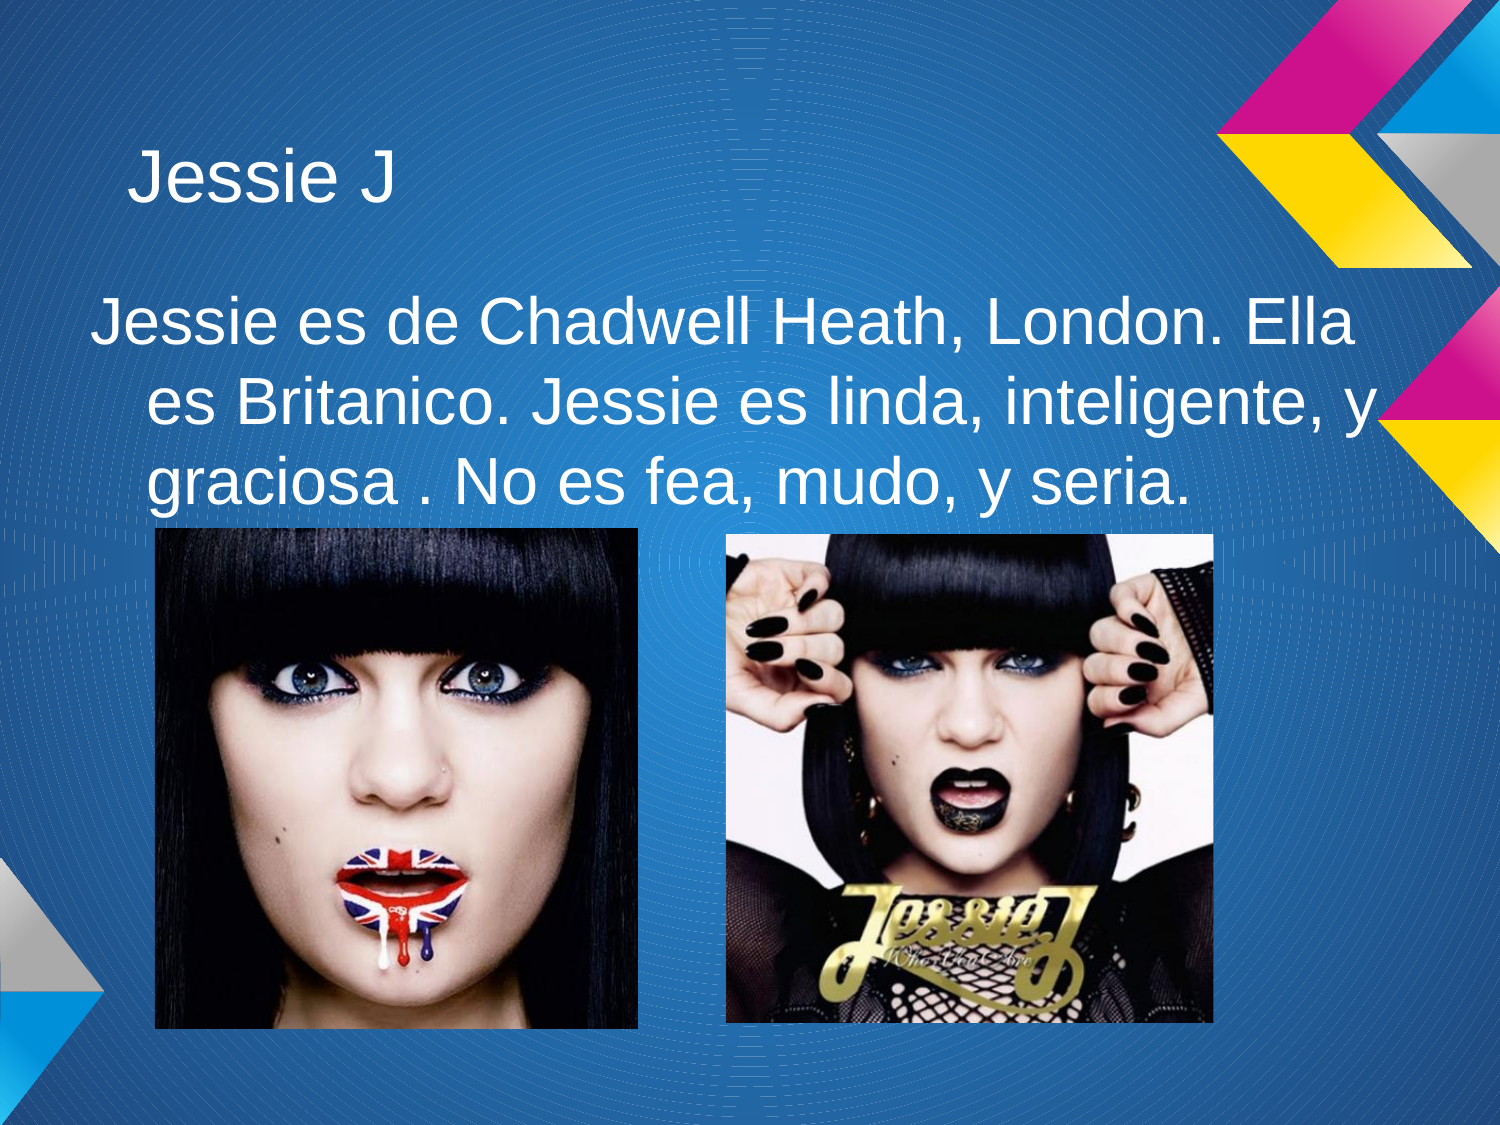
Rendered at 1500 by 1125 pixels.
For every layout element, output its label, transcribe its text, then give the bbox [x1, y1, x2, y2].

text_box [154, 528, 638, 1029]
title Jessie J [75, 14, 1204, 233]
list Jessie es de Chadwell Heath, London. Ella es Britanico. Jessie es linda, inteligente, y graciosa . No es fea, mudo, y seria. [75, 262, 1425, 931]
text_box [725, 534, 1214, 1023]
